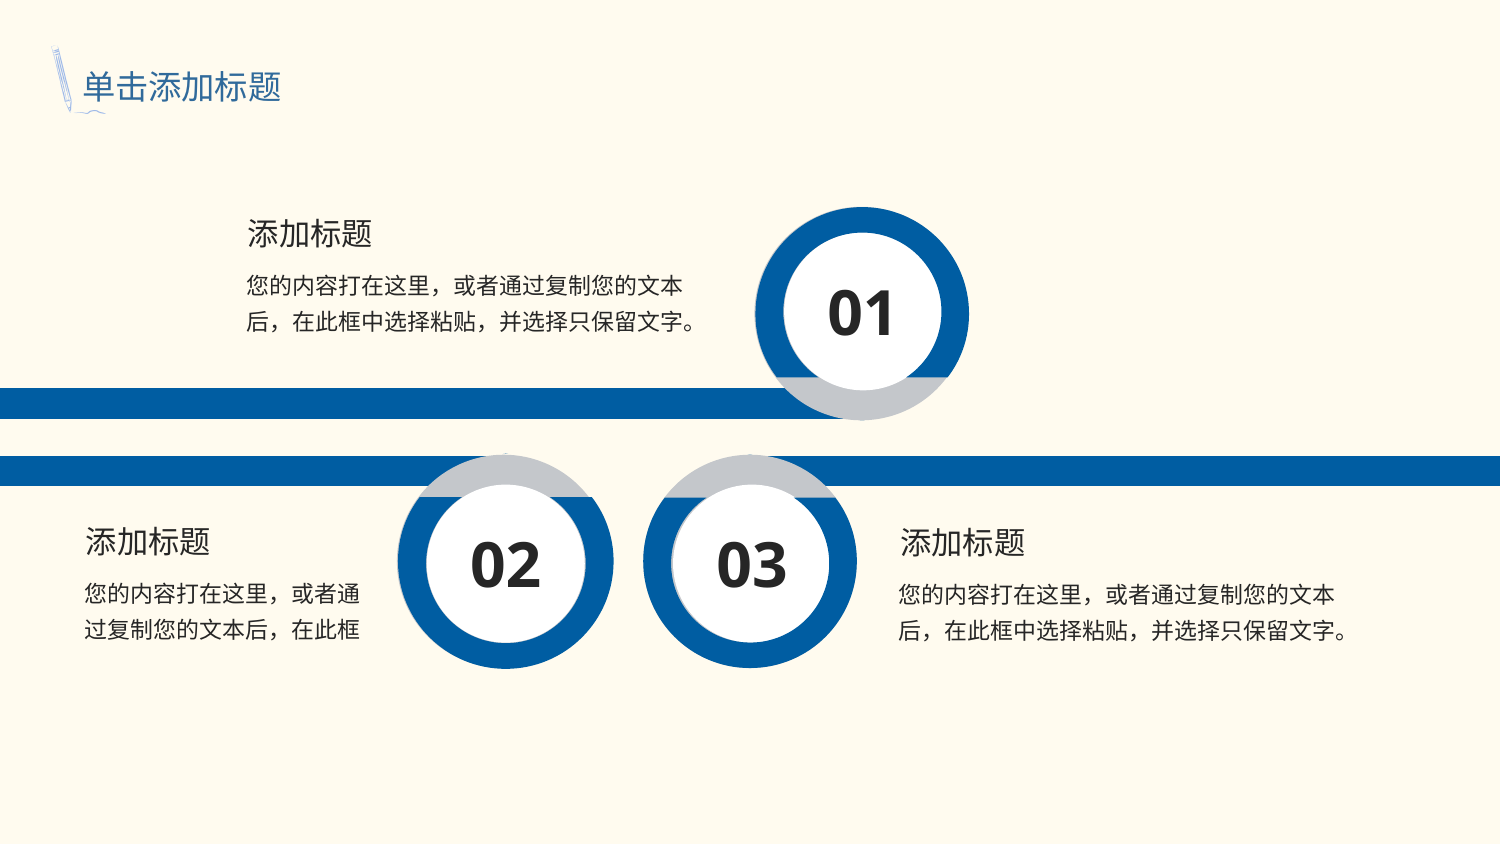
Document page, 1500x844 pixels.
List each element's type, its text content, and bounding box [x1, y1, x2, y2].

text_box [396, 453, 614, 669]
text_box 您的内容打在这里，或者通过复制您的文本后，在此框 [73, 565, 385, 649]
text_box [0, 455, 396, 487]
text_box 添加标题 [74, 516, 223, 566]
text_box 您的内容打在这里，或者通过复制您的文本后，在此框中选择粘贴，并选择只保留文字。 [235, 257, 711, 341]
text_box 单击添加标题 [106, 58, 357, 114]
text_box [0, 387, 754, 420]
picture [50, 45, 106, 114]
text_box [754, 206, 969, 421]
text_box 您的内容打在这里，或者通过复制您的文本后，在此框中选择粘贴，并选择只保留文字。 [887, 567, 1363, 650]
text_box [857, 455, 1500, 487]
text_box 添加标题 [889, 517, 1037, 567]
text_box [643, 454, 857, 669]
text_box 添加标题 [236, 208, 385, 258]
